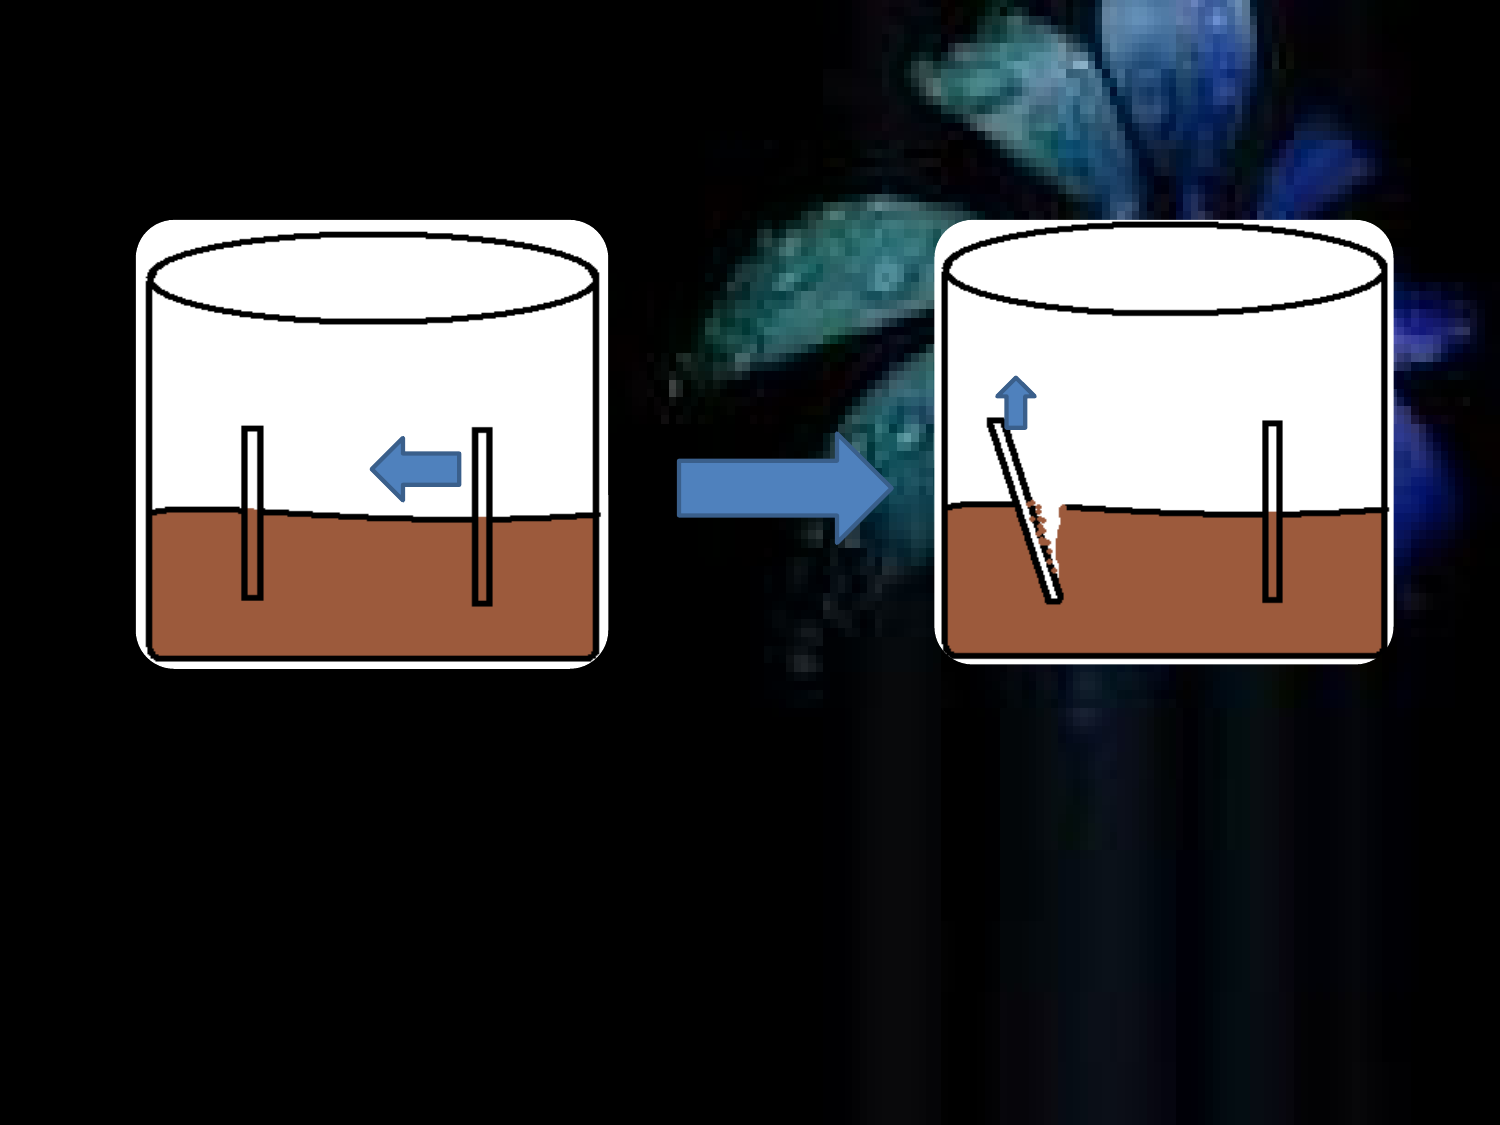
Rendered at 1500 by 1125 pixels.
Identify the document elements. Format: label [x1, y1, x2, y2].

picture [934, 219, 1394, 665]
picture [135, 219, 609, 670]
list [0, 0, 1500, 1125]
